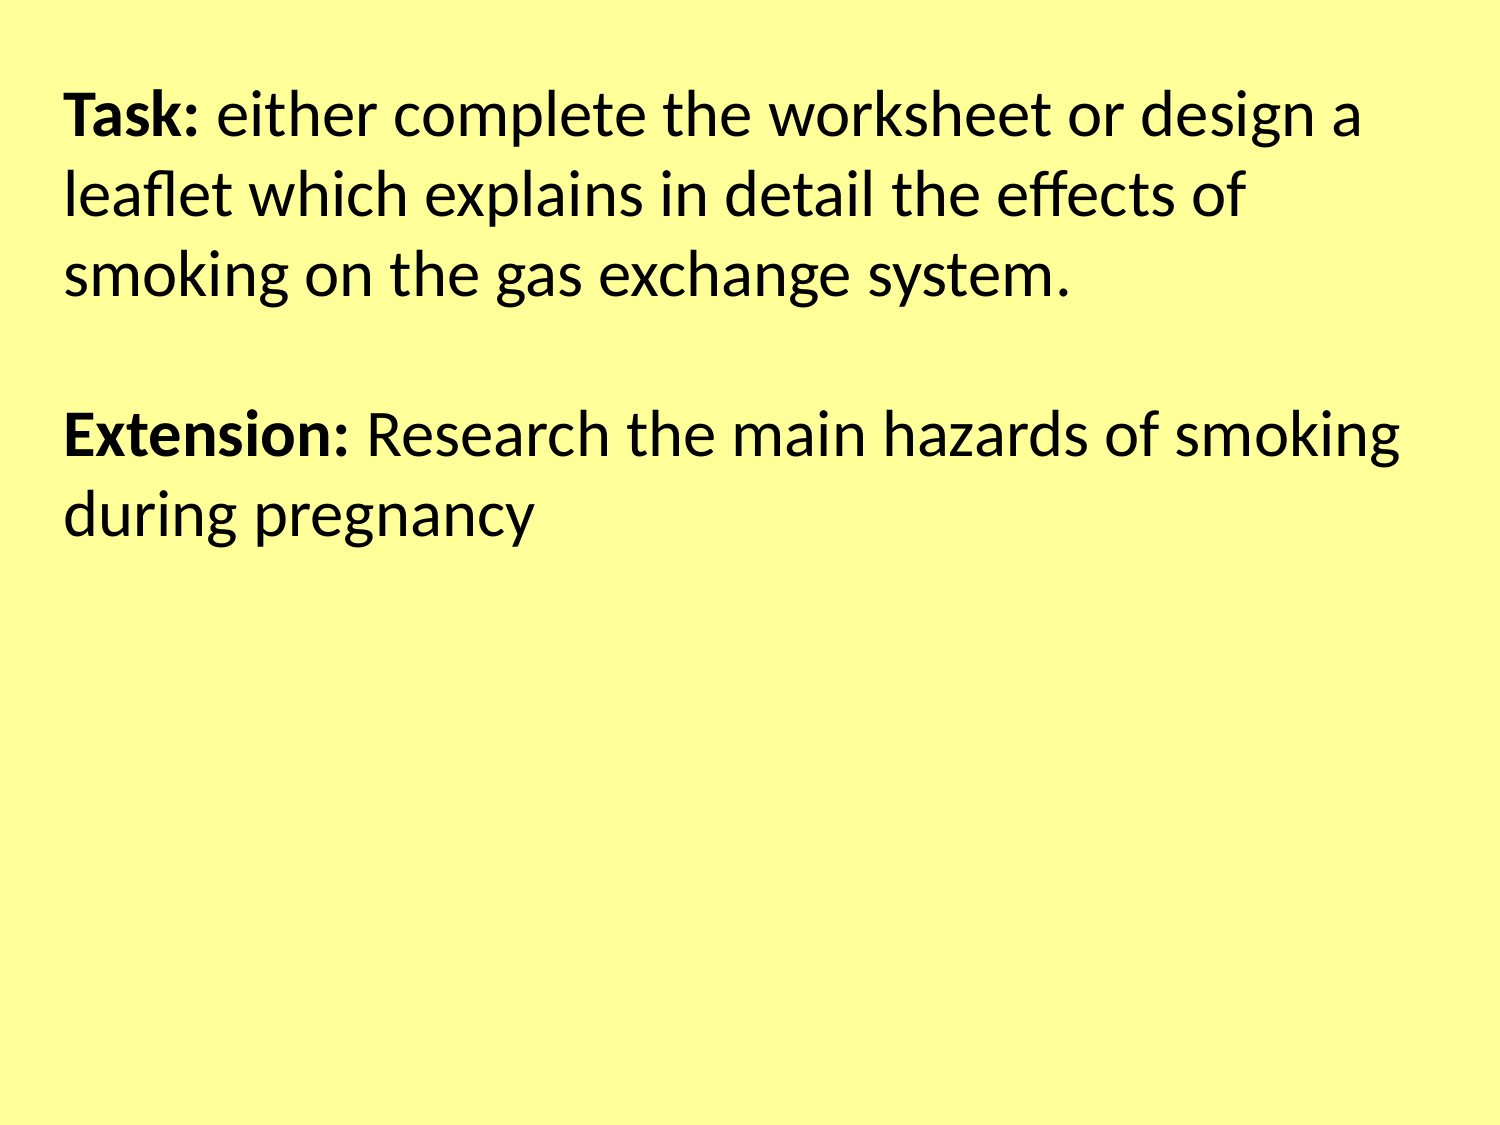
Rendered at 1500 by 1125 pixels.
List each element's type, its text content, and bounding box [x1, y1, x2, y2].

text_box Task: either complete the worksheet or design a leaflet which explains in detail the effects of smoking on the gas exchange system. Extension: Research the main hazards of smoking during pregnancy [48, 62, 1470, 557]
